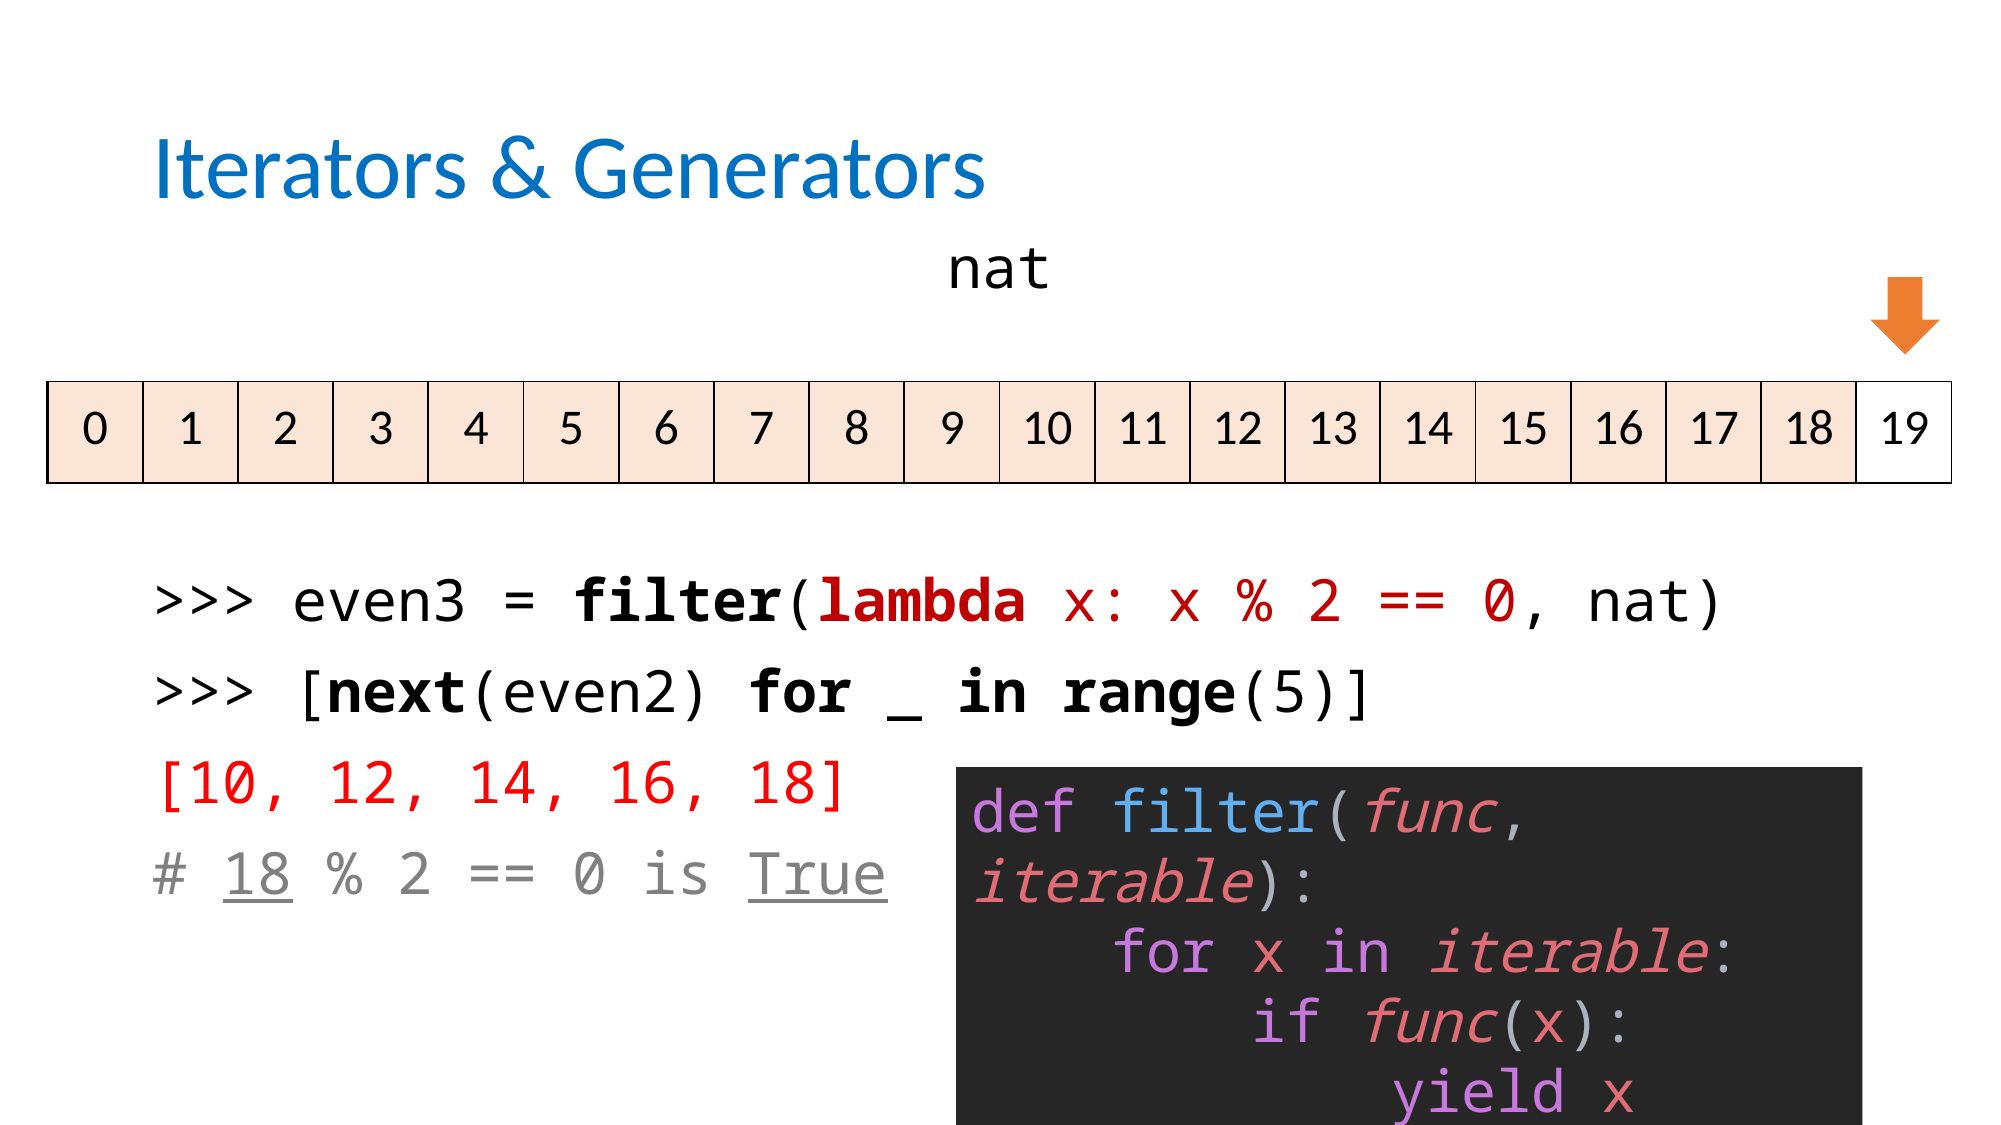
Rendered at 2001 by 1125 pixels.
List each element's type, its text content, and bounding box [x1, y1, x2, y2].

table_header 13 [1286, 382, 1379, 482]
table_header 7 [715, 382, 808, 482]
table_header 15 [1476, 382, 1570, 482]
table_header 14 [1381, 382, 1475, 482]
table_header 2 [239, 382, 332, 482]
table_header 0 [49, 382, 142, 482]
title Iterators & Generators [137, 59, 1863, 278]
table_header 1 [144, 382, 237, 482]
table_header 10 [1000, 382, 1094, 482]
table_header 12 [1191, 382, 1284, 482]
table_header 6 [620, 382, 713, 482]
text_box >>> even3 = filter(lambda x: x % 2 == 0, nat) >>> [next(even2) for _ in range(5)] [10, 12, 14, 16, 18] # 18 % 2 == 0 is True [137, 555, 1863, 1066]
table_header 11 [1096, 382, 1189, 482]
table_header 4 [429, 382, 523, 482]
table_header 5 [524, 382, 618, 482]
table_header 16 [1572, 382, 1665, 482]
text_box [1870, 277, 1940, 355]
table_header 19 [1857, 382, 1951, 482]
text_box def filter(func, iterable): for x in iterable: if func(x): yield x [956, 767, 1863, 1125]
table_header 18 [1762, 382, 1855, 482]
text_box nat [932, 222, 1068, 308]
table_header 8 [810, 382, 903, 482]
table_header 17 [1667, 382, 1760, 482]
table_header 3 [334, 382, 427, 482]
table_header 9 [905, 382, 999, 482]
